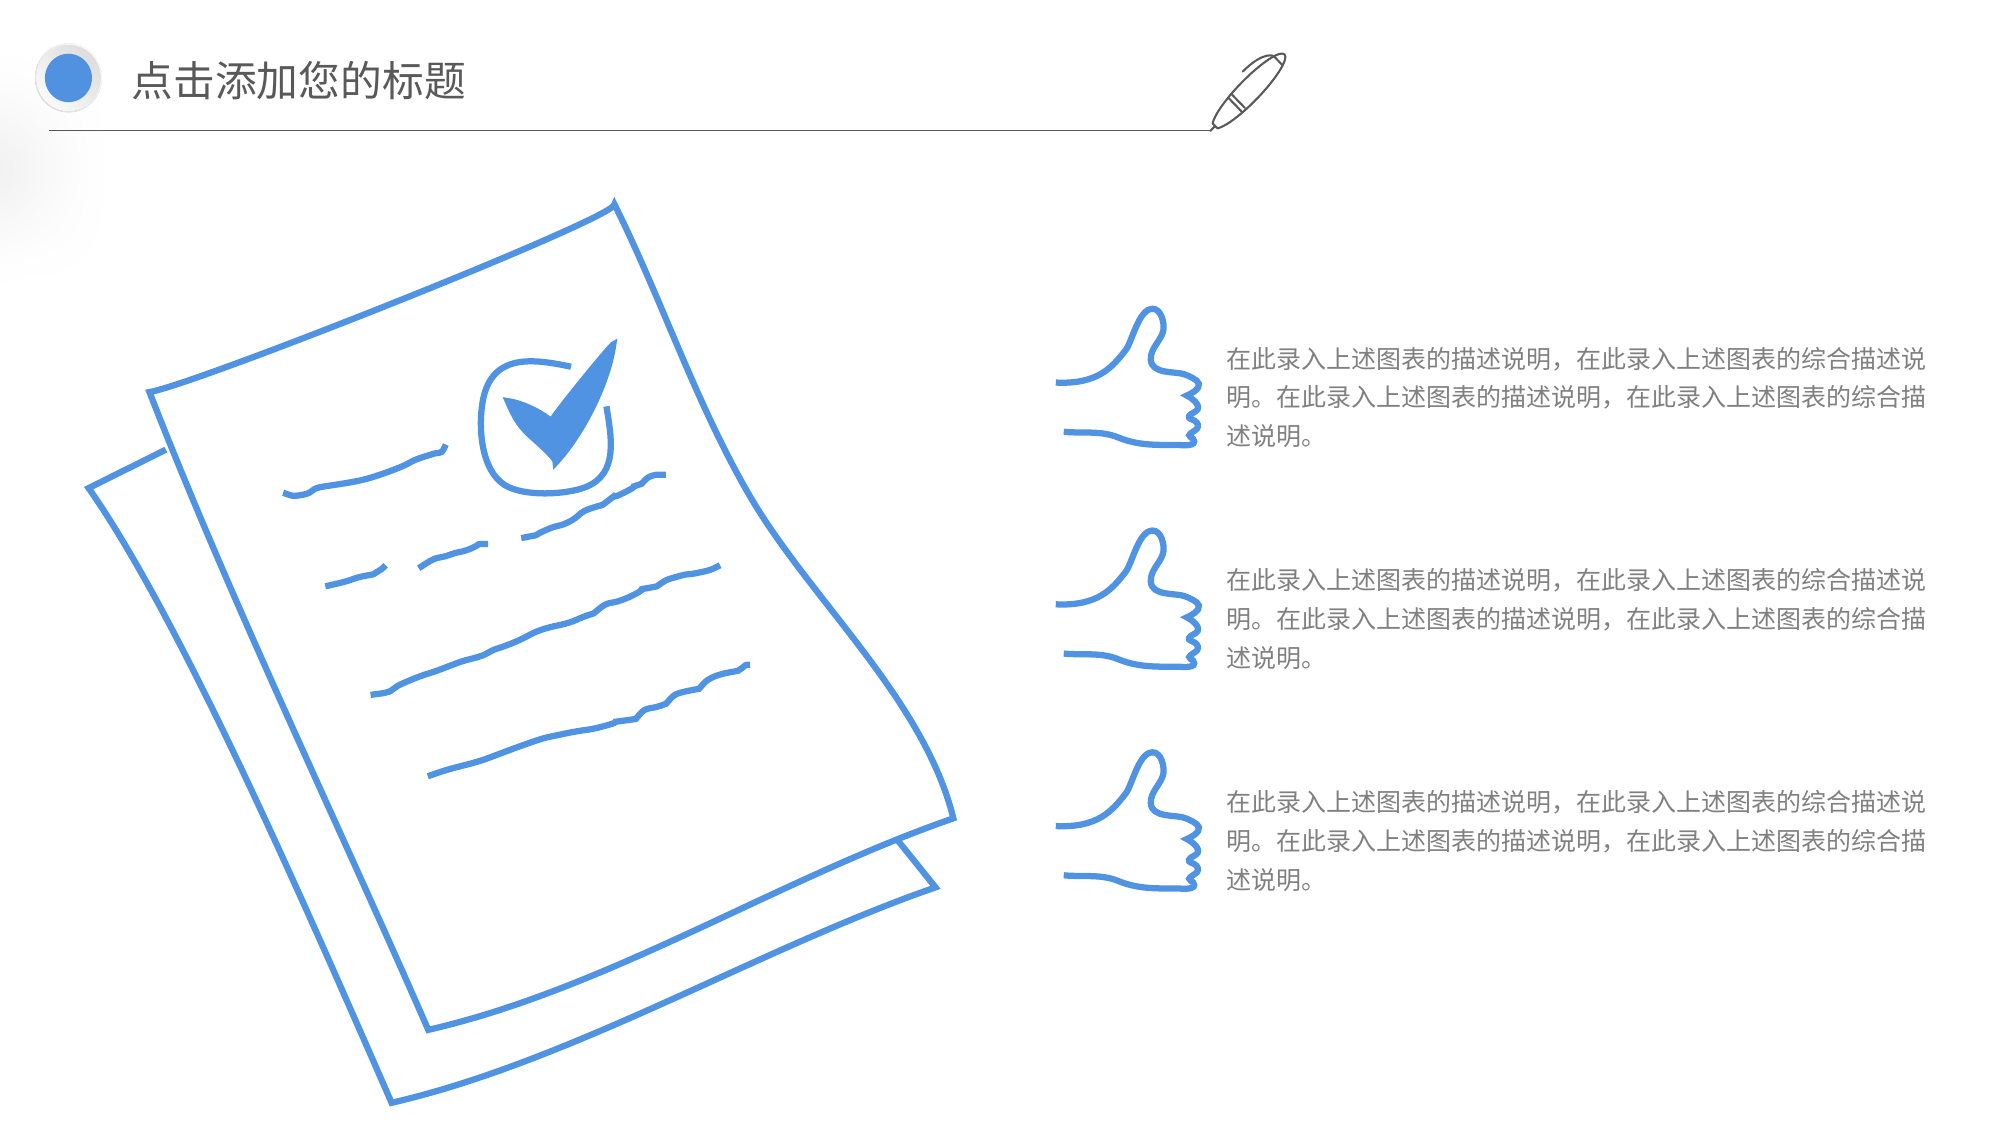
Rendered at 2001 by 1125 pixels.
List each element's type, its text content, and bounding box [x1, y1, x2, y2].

text_box [1211, 53, 1286, 131]
text_box 在此录入上述图表的描述说明，在此录入上述图表的综合描述说明。在此录入上述图表的描述说明，在此录入上述图表的综合描述说明。 [1220, 549, 1944, 718]
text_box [35, 43, 102, 113]
text_box [1055, 308, 1199, 446]
text_box 点击添加您的标题 [111, 45, 510, 116]
text_box 在此录入上述图表的描述说明，在此录入上述图表的综合描述说明。在此录入上述图表的描述说明，在此录入上述图表的综合描述说明。 [1220, 327, 1944, 496]
text_box 在此录入上述图表的描述说明，在此录入上述图表的综合描述说明。在此录入上述图表的描述说明，在此录入上述图表的综合描述说明。 [1220, 771, 1944, 940]
text_box [1055, 752, 1199, 889]
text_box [129, 232, 911, 1068]
text_box [1055, 530, 1199, 667]
